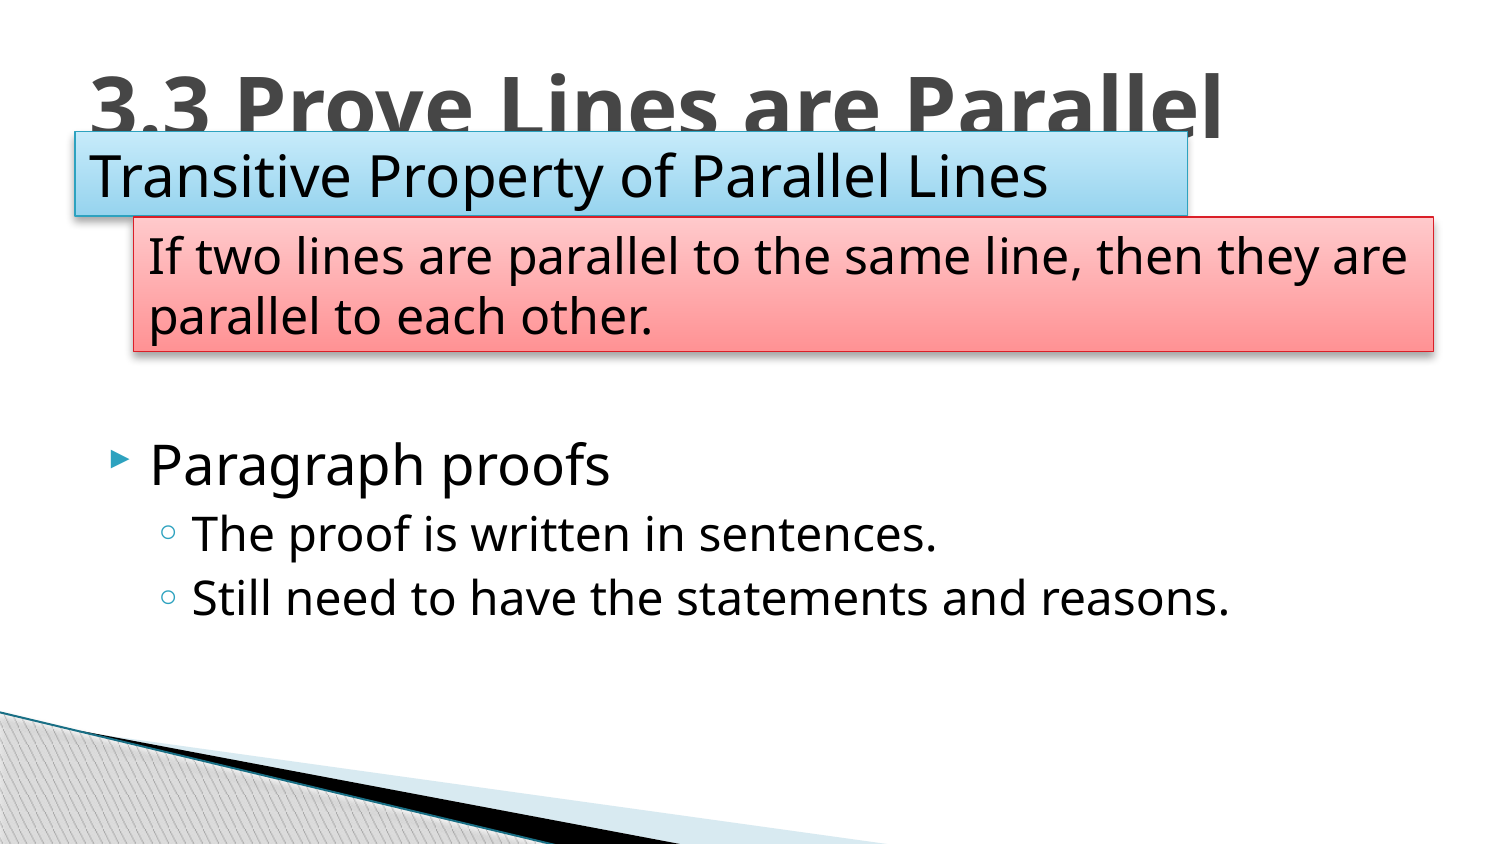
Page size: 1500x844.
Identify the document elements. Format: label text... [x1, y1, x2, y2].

text_box If two lines are parallel to the same line, then they are parallel to each other. [133, 216, 1434, 352]
title 3.3 Prove Lines are Parallel [75, 33, 1425, 175]
list Paragraph proofs The proof is written in sentences. Still need to have the statements and reasons. [75, 421, 1425, 740]
text_box Transitive Property of Parallel Lines [74, 131, 1188, 217]
